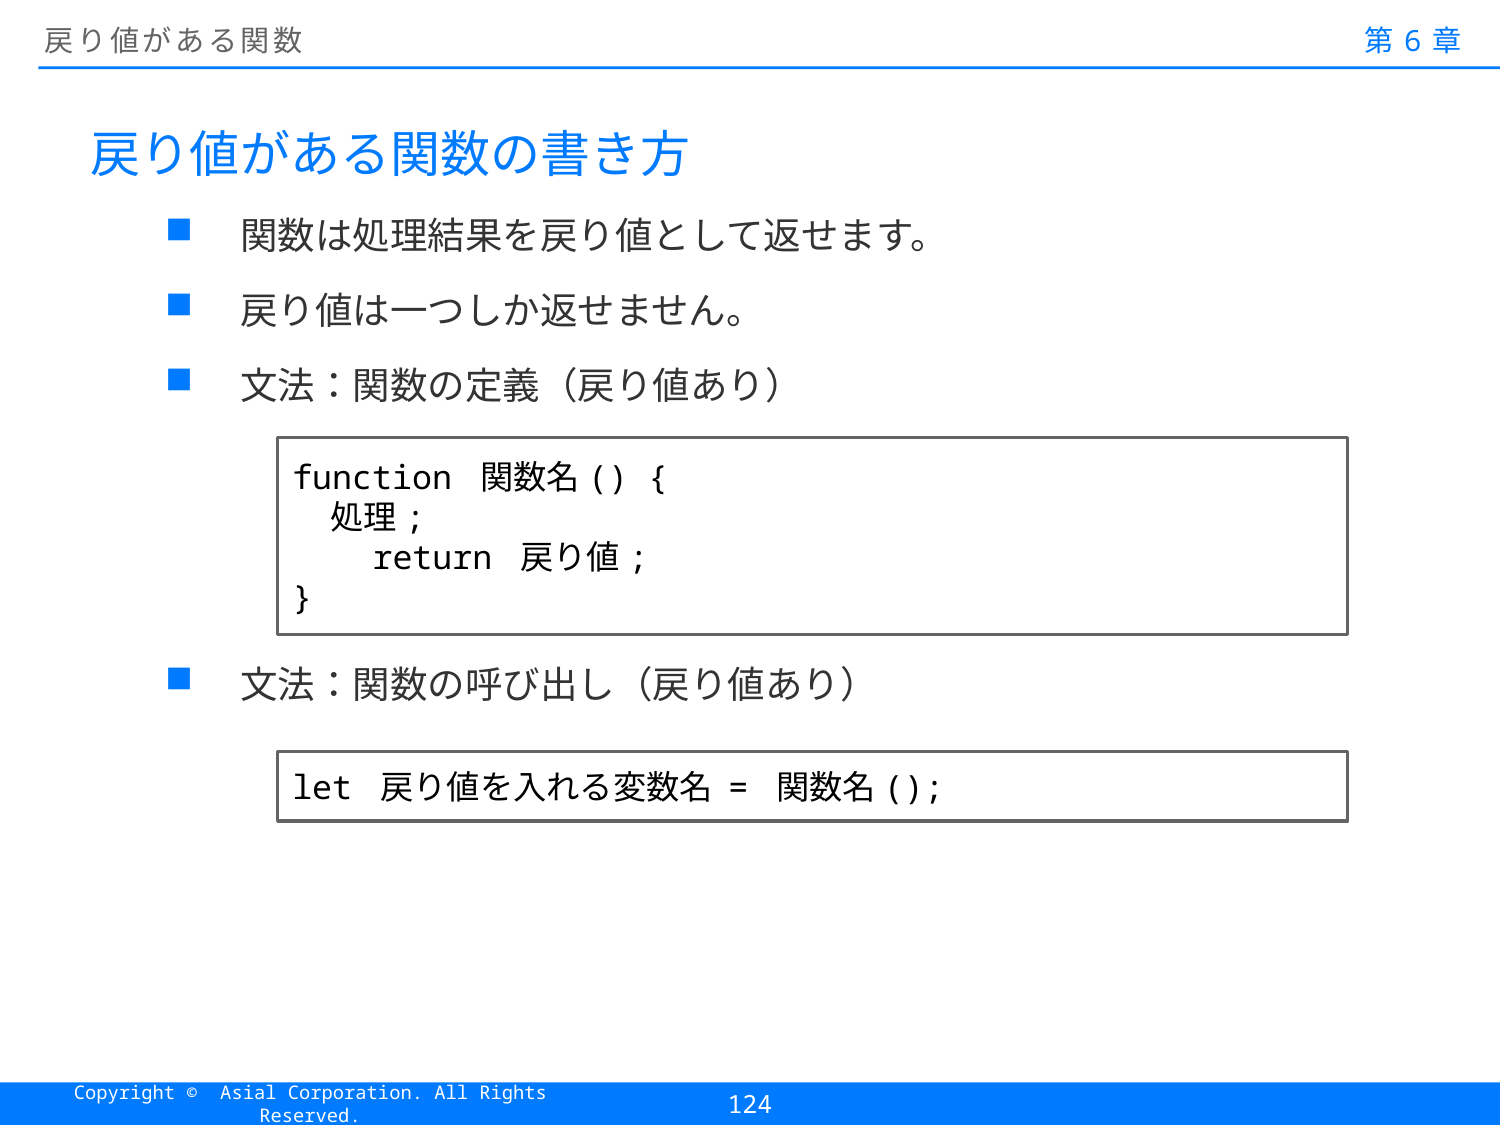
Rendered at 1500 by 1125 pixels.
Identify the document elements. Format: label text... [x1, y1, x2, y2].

text_box function 関数名() { 処理; return 戻り値; } [276, 435, 1350, 637]
text_box let 戻り値を入れる変数名 = 関数名(); [276, 749, 1350, 823]
title 戻り値がある関数 [29, 7, 702, 72]
list 第6章 [702, 7, 1477, 72]
list 戻り値がある関数の書き方 関数は処理結果を戻り値として返せます。 戻り値は一つしか返せません。 文法：関数の定義（戻り値あり） 文法：関数の呼び出し（戻り値あり） [75, 84, 1425, 988]
slide_number 124 [581, 1075, 919, 1125]
